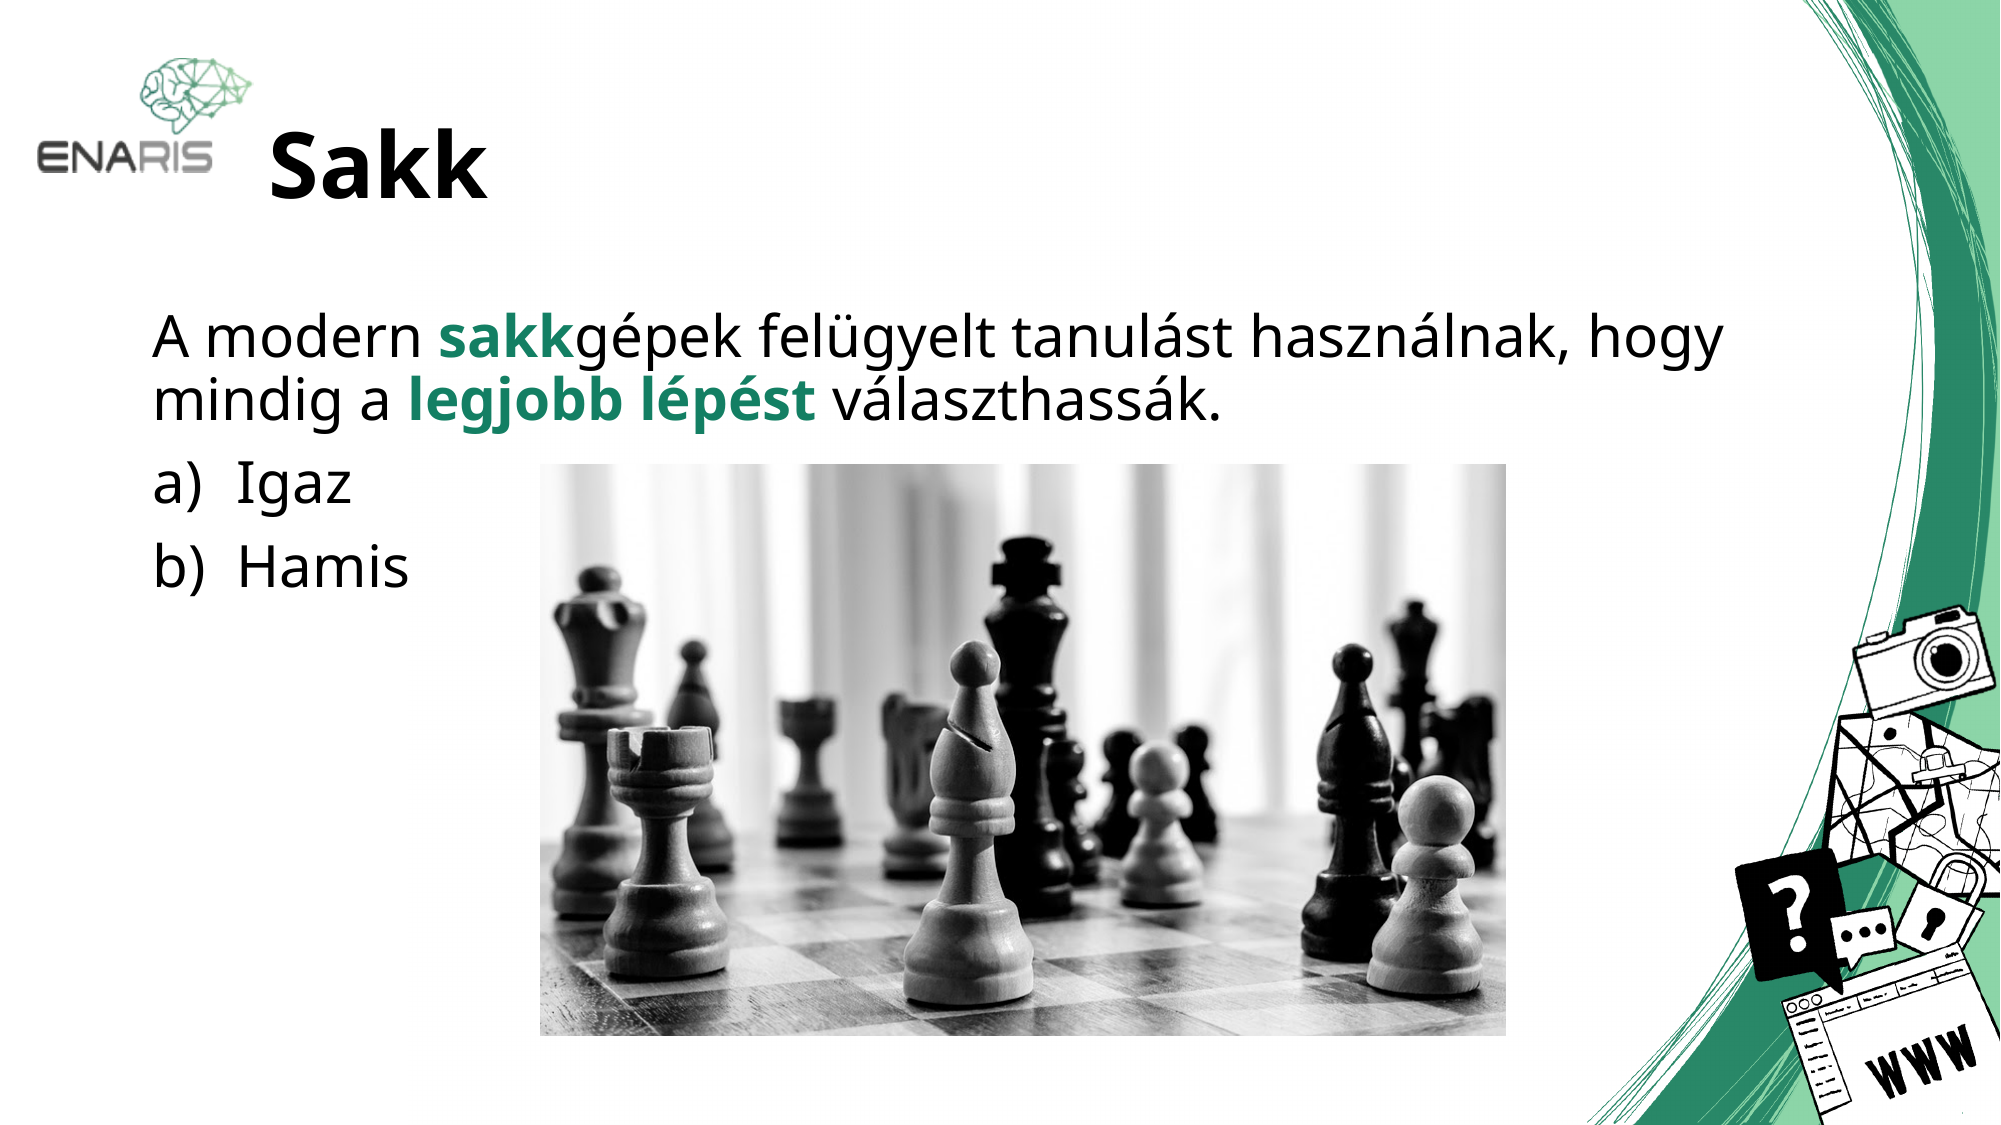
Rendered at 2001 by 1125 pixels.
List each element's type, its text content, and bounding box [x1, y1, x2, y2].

picture [37, 58, 254, 173]
title Sakk [253, 59, 1863, 278]
list A modern sakkgépek felügyelt tanulást használnak, hogy mindig a legjobb lépést választhassák. Igaz Hamis [137, 299, 1863, 1014]
picture [408, 0, 2000, 1125]
